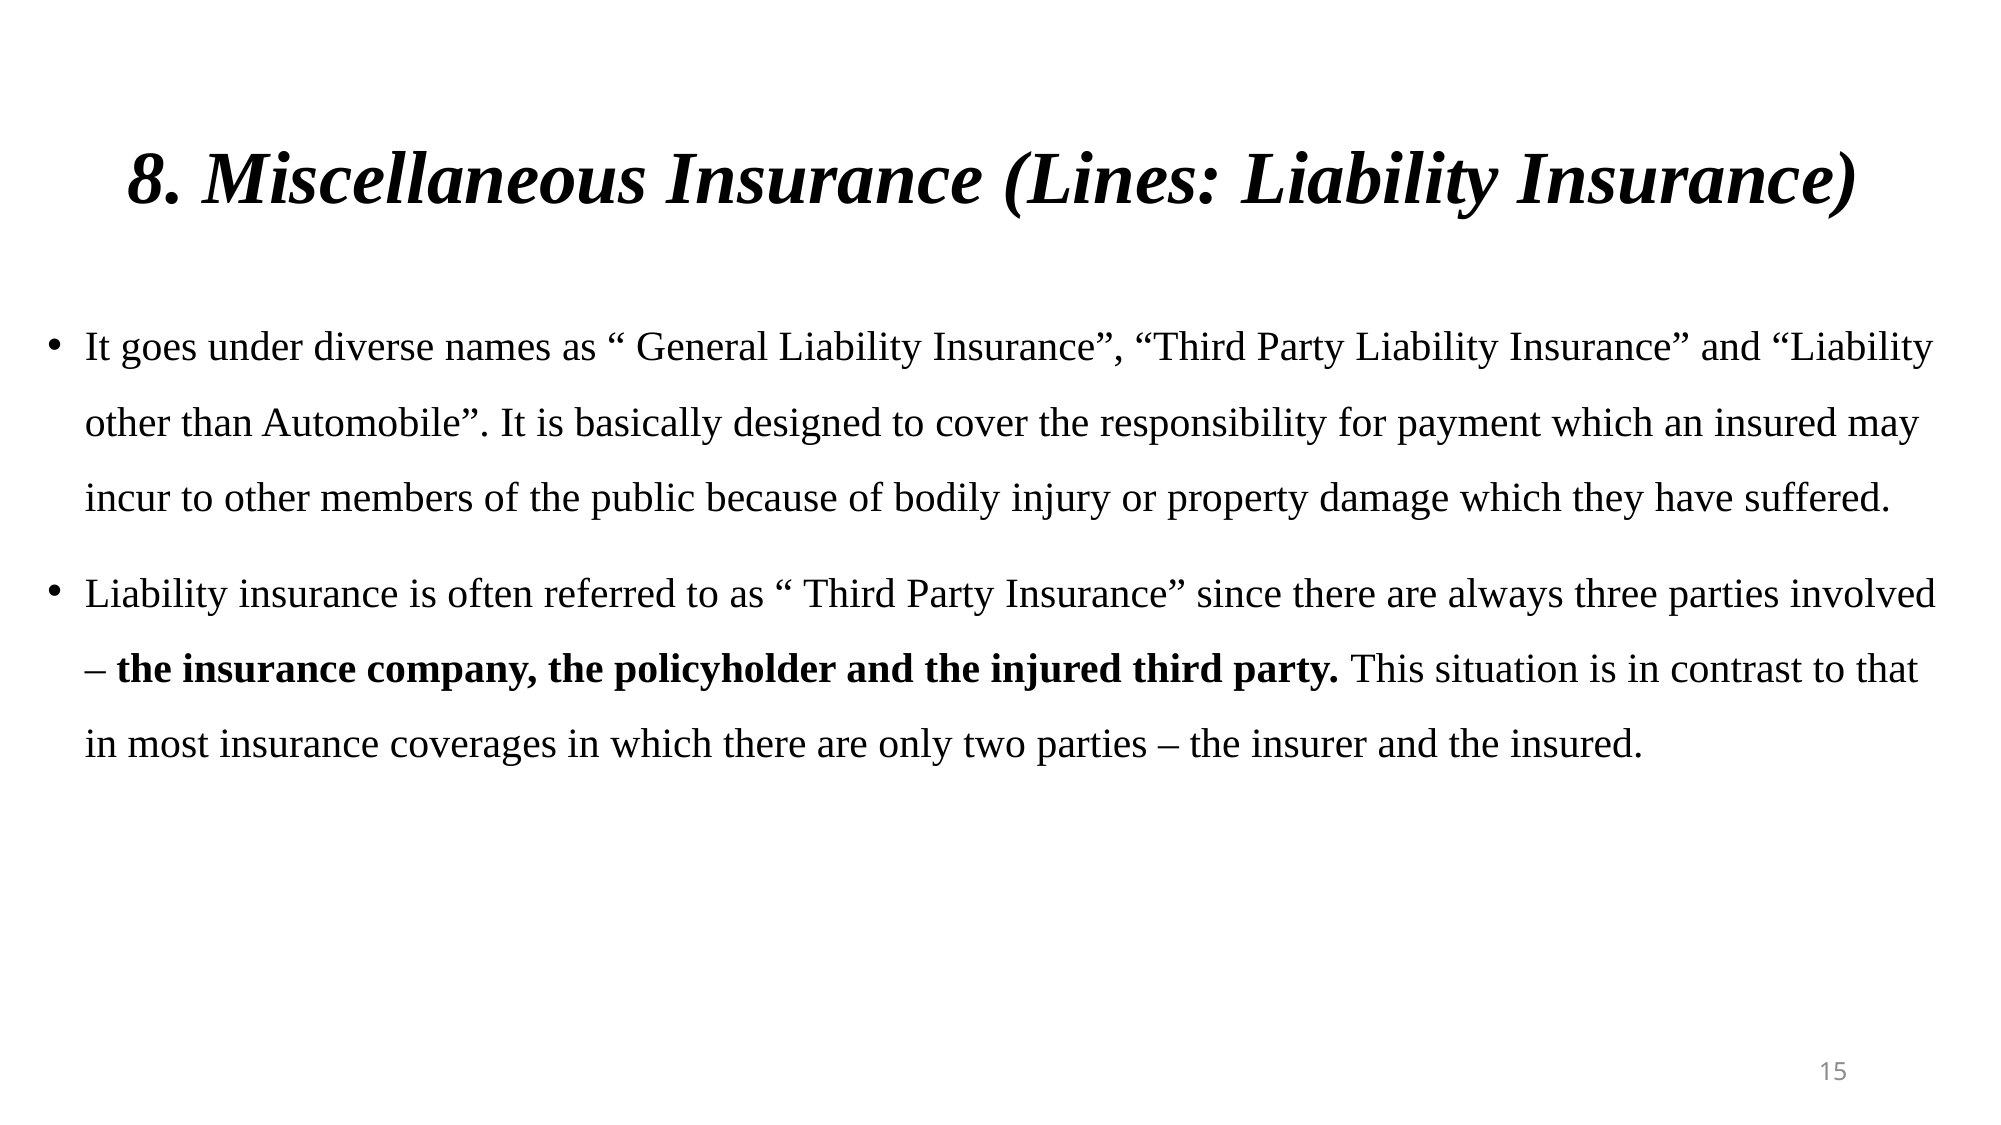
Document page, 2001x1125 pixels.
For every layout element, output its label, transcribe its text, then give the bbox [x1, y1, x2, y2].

slide_number 15 [1412, 1042, 1863, 1103]
title 8. Miscellaneous Insurance (Lines: Liability Insurance) [112, 107, 1913, 252]
list It goes under diverse names as “ General Liability Insurance”, “Third Party Liability Insurance” and “Liability other than Automobile”. It is basically designed to cover the responsibility for payment which an insured may incur to other members of the public because of bodily injury or property damage which they have suffered. Liability insurance is often referred to as “ Third Party Insurance” since there are always three parties involved – the insurance company, the policyholder and the injured third party. This situation is in contrast to that in most insurance coverages in which there are only two parties – the insurer and the insured. [32, 286, 1968, 939]
